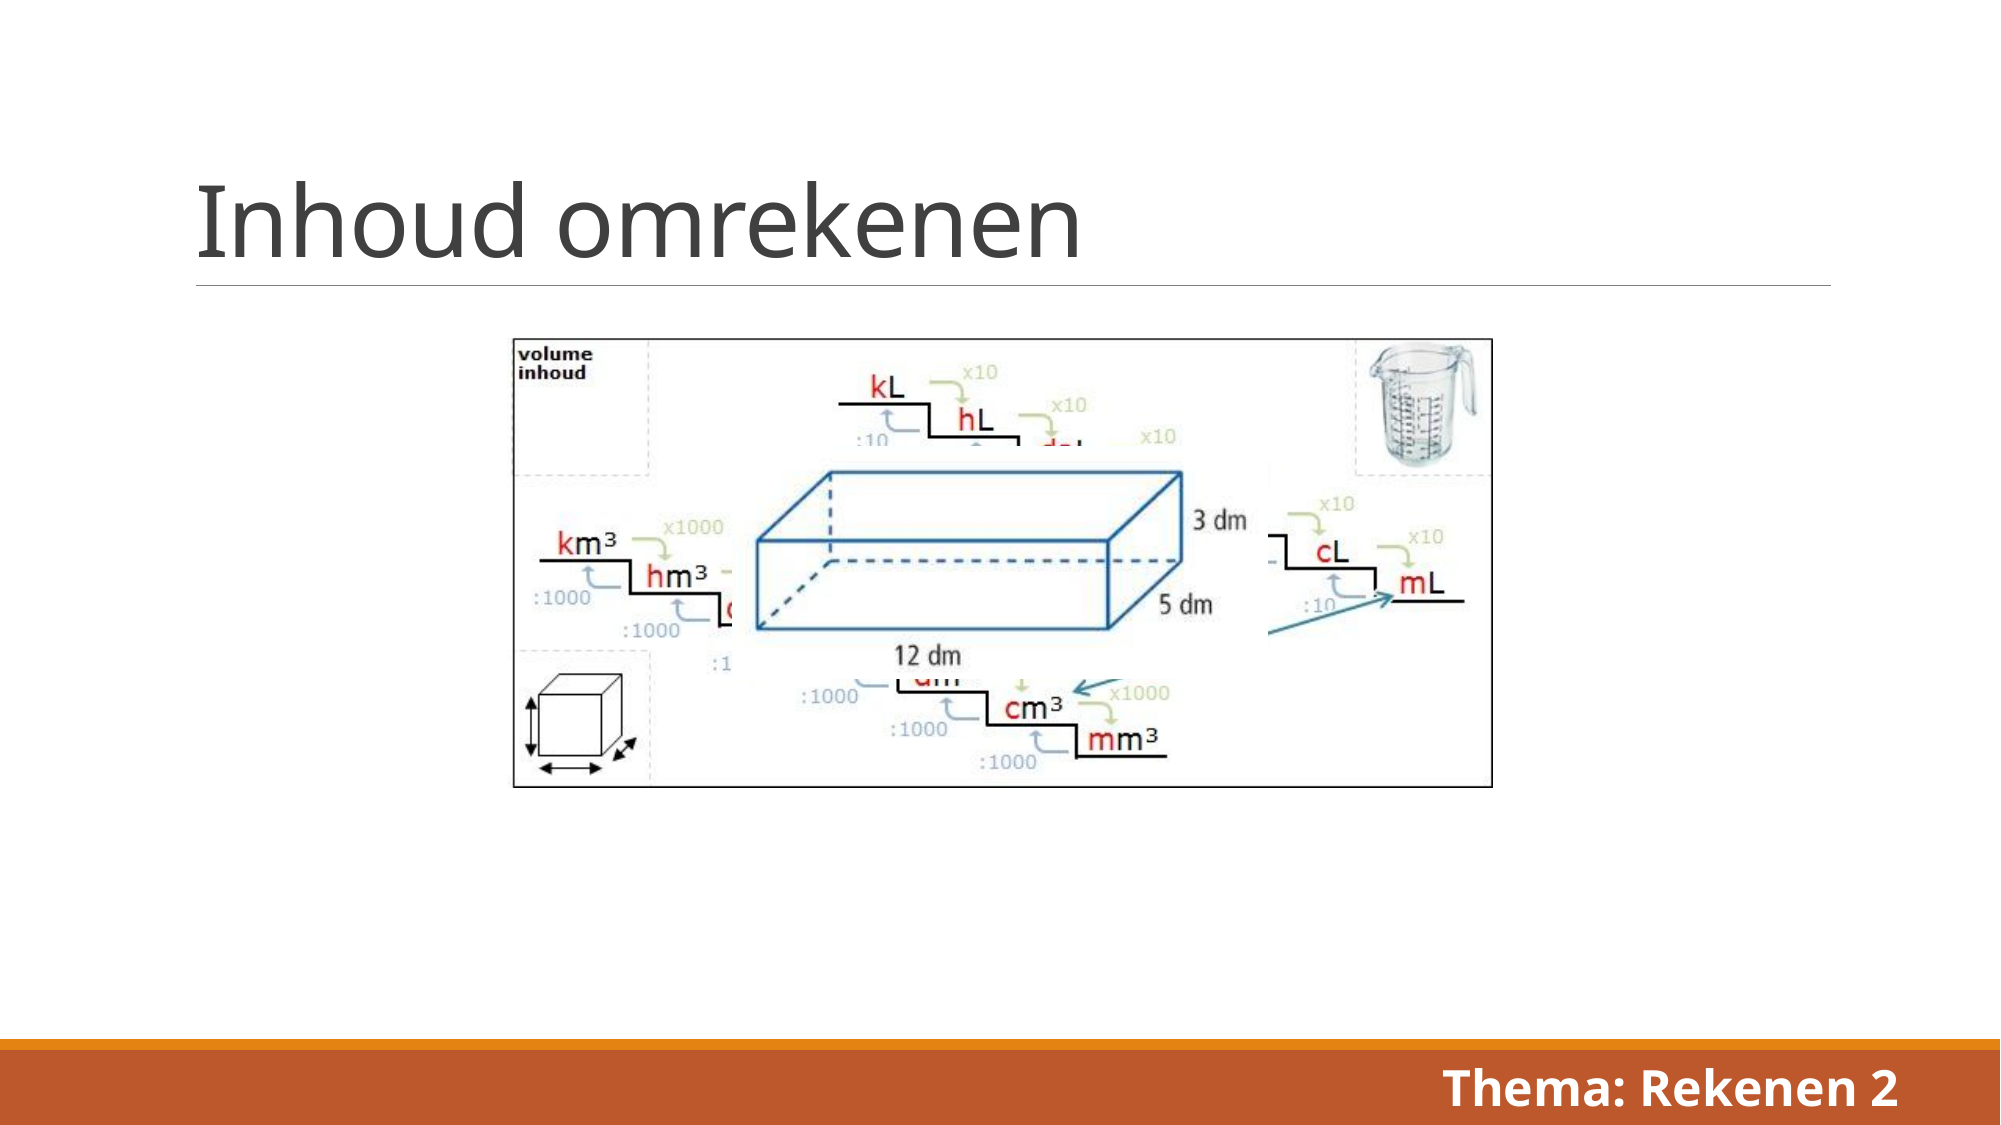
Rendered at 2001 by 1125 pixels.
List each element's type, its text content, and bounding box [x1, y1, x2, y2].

picture [507, 336, 1493, 788]
text_box Thema: Rekenen 2 [1356, 1049, 1986, 1124]
title Inhoud omrekenen [180, 47, 1830, 285]
